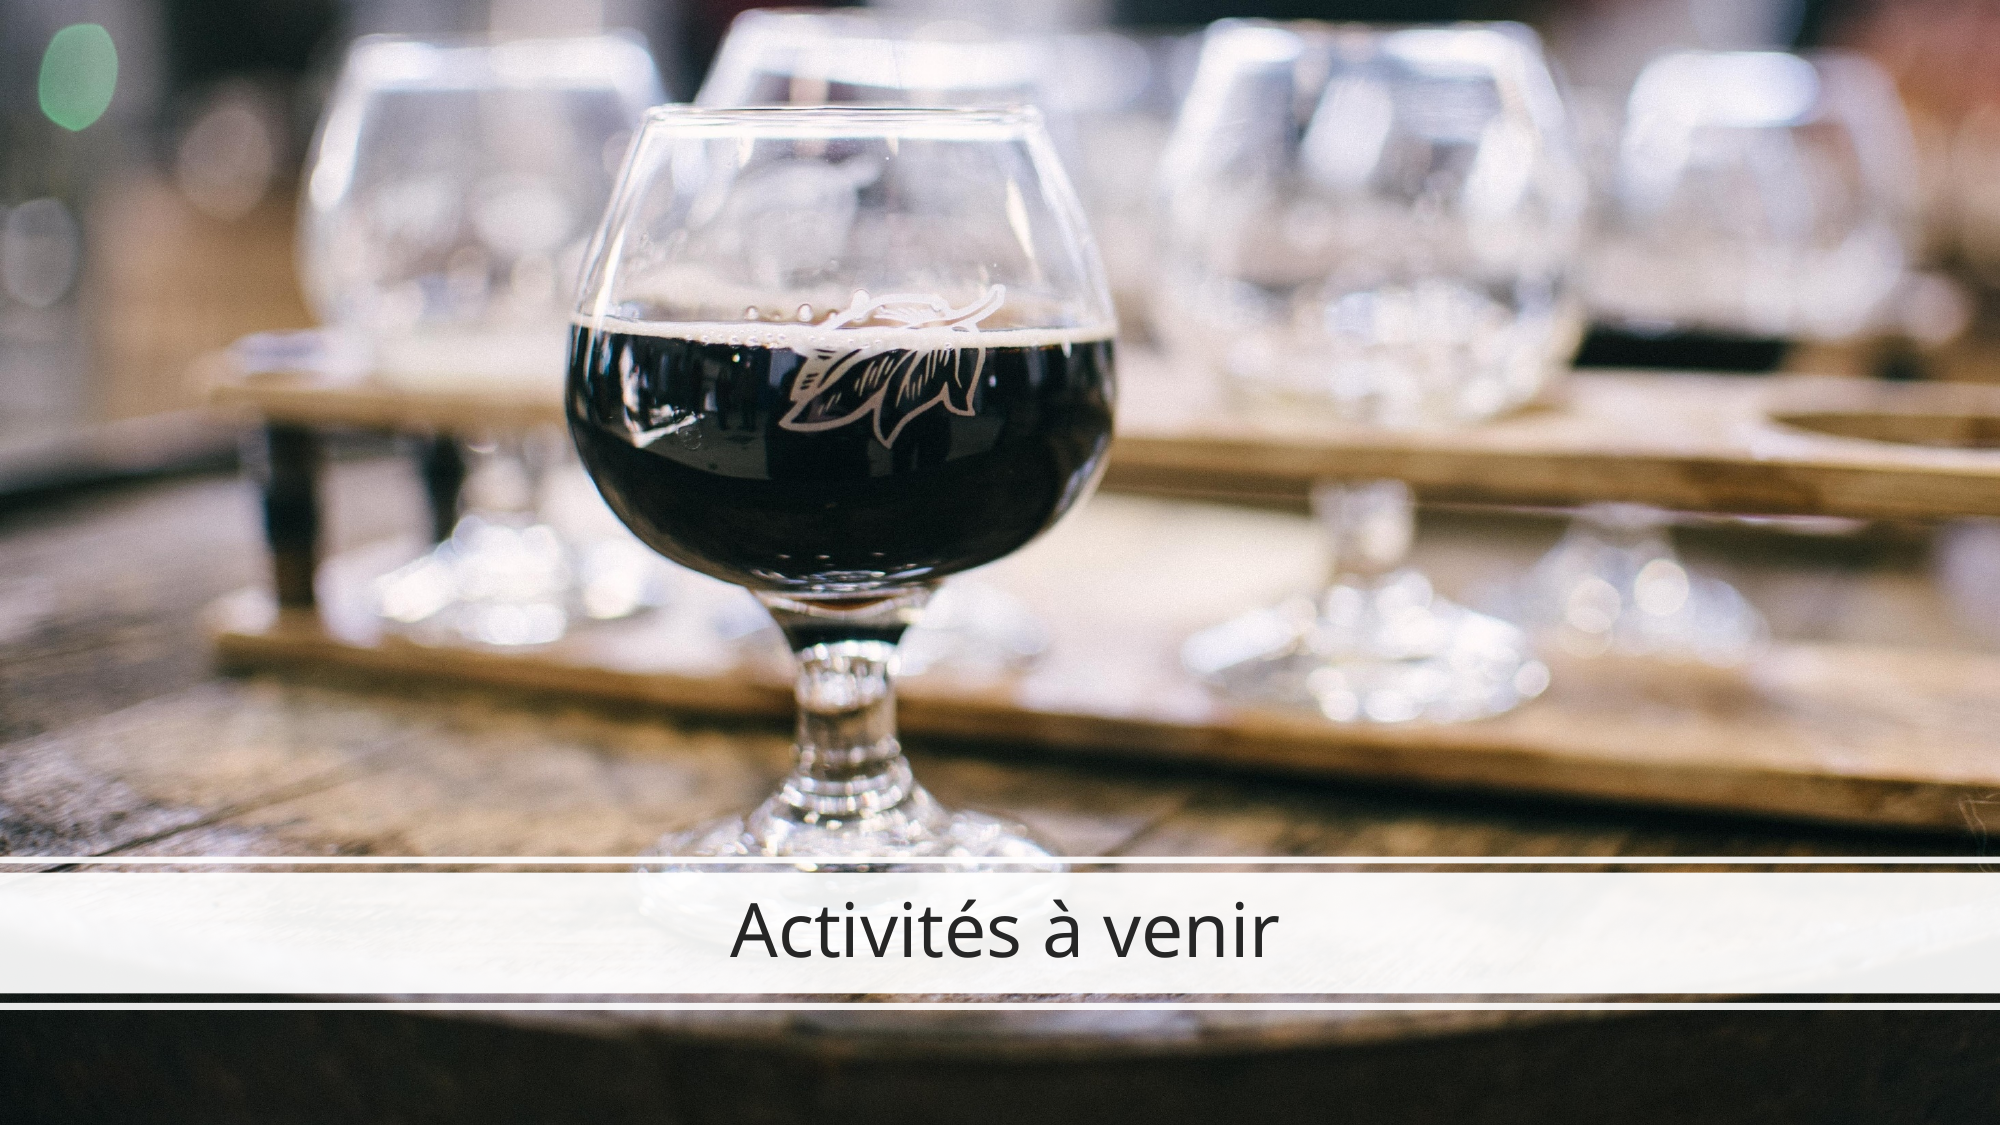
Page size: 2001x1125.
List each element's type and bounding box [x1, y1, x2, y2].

list [0, 0, 2000, 859]
list [0, 860, 2000, 1006]
list [0, 1007, 2000, 1125]
